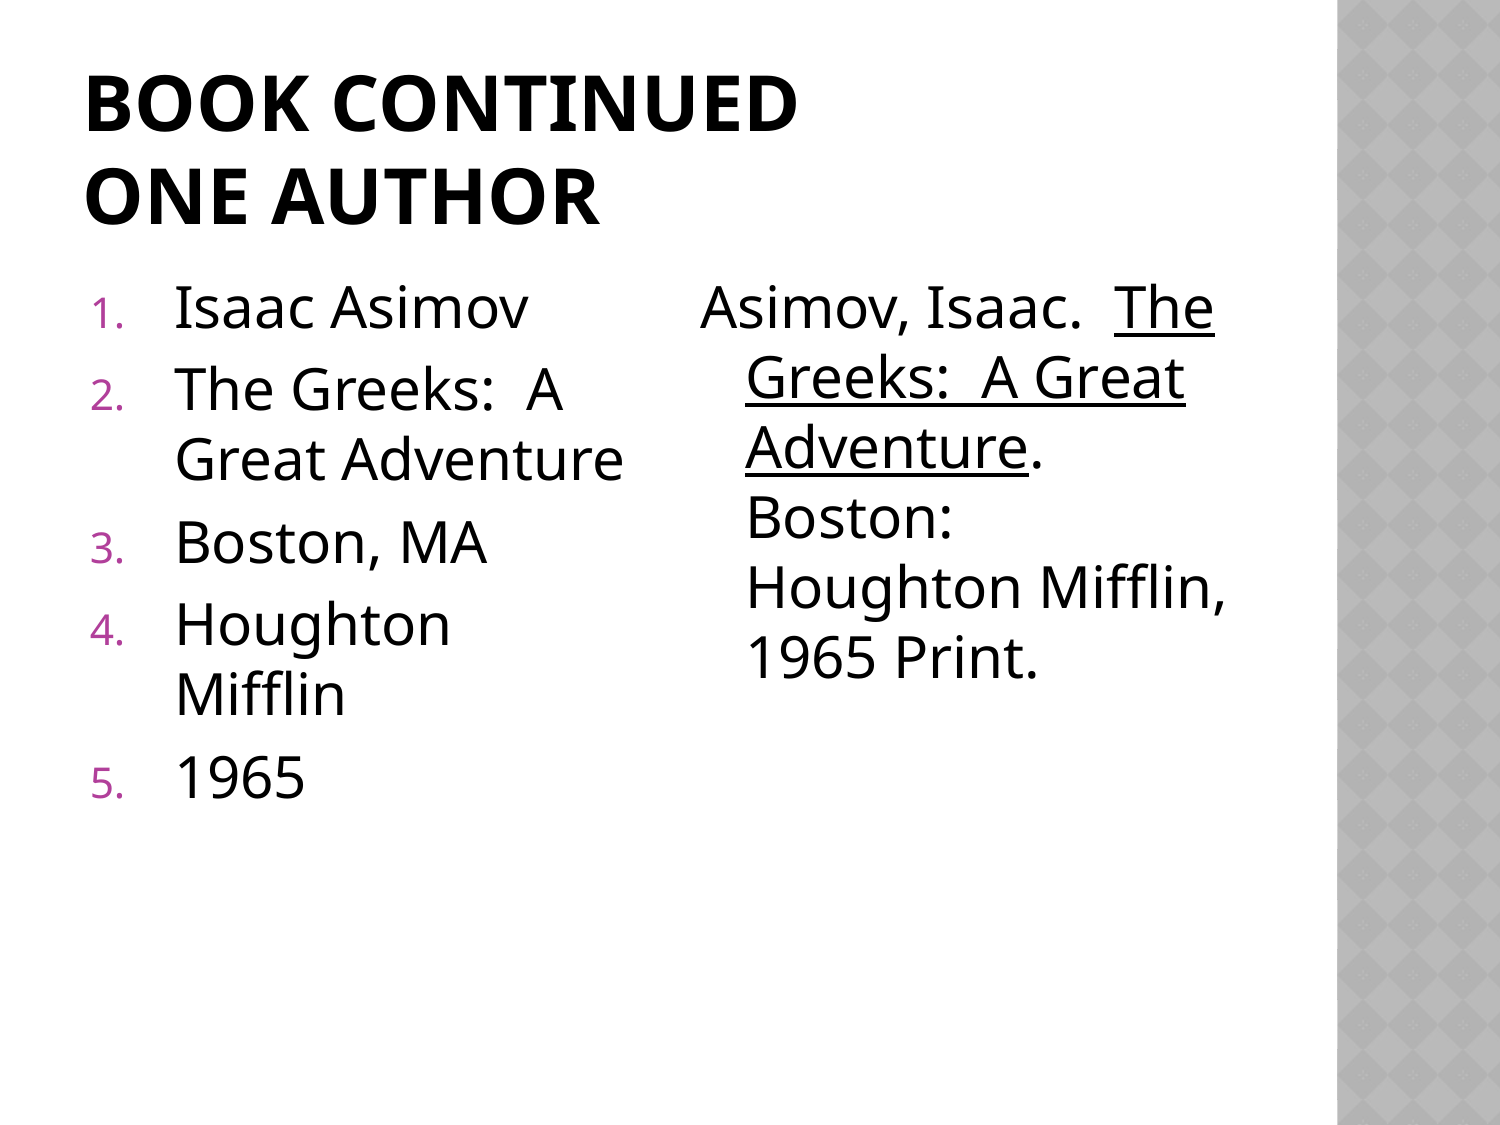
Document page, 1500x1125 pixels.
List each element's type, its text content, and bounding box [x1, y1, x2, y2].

title Book continued One author [75, 52, 1263, 240]
list Isaac Asimov The Greeks: A Great Adventure Boston, MA Houghton Mifflin 1965 [75, 262, 653, 1005]
list Asimov, Isaac. The Greeks: A Great Adventure. Boston: Houghton Mifflin, 1965 Print. [685, 262, 1263, 1005]
